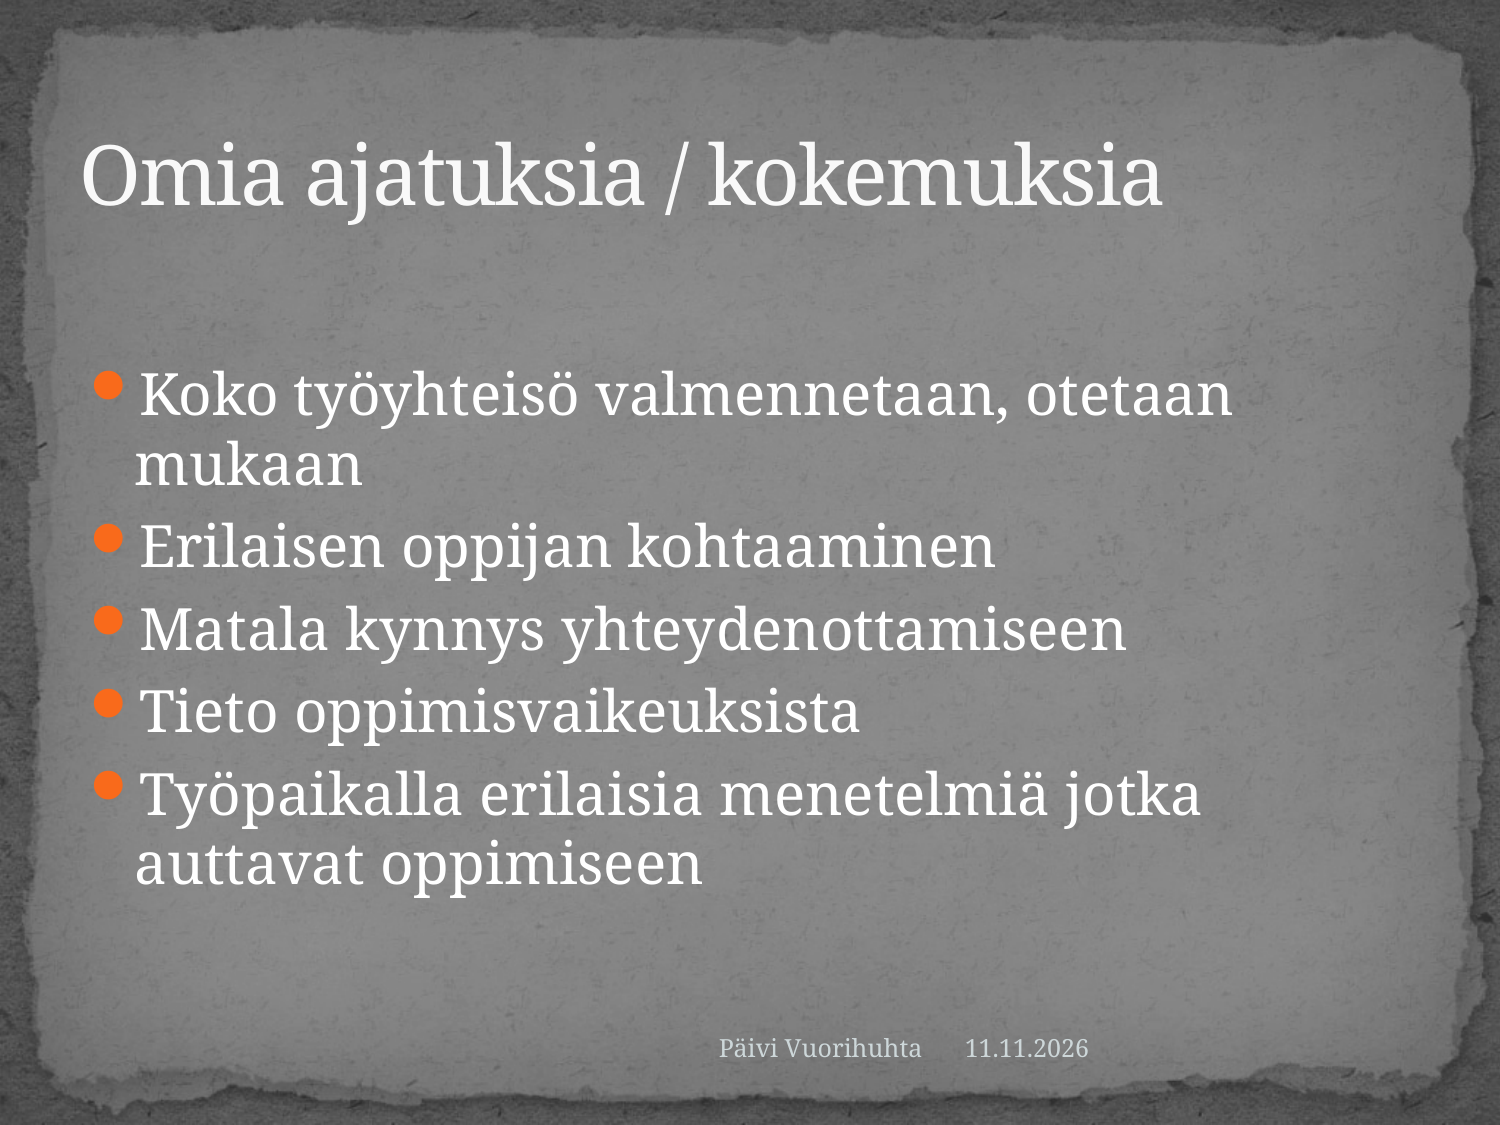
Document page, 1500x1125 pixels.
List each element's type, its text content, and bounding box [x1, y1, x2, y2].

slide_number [950, 1017, 1375, 1081]
title Omia ajatuksia / kokemuksia [64, 78, 1335, 230]
footer Päivi Vuorihuhta [350, 1017, 938, 1081]
list Koko työyhteisö valmennetaan, otetaan mukaan Erilaisen oppijan kohtaaminen Matala kynnys yhteydenottamiseen Tieto oppimisvaikeuksista Työpaikalla erilaisia menetelmiä jotka auttavat oppimiseen [75, 349, 1425, 1000]
